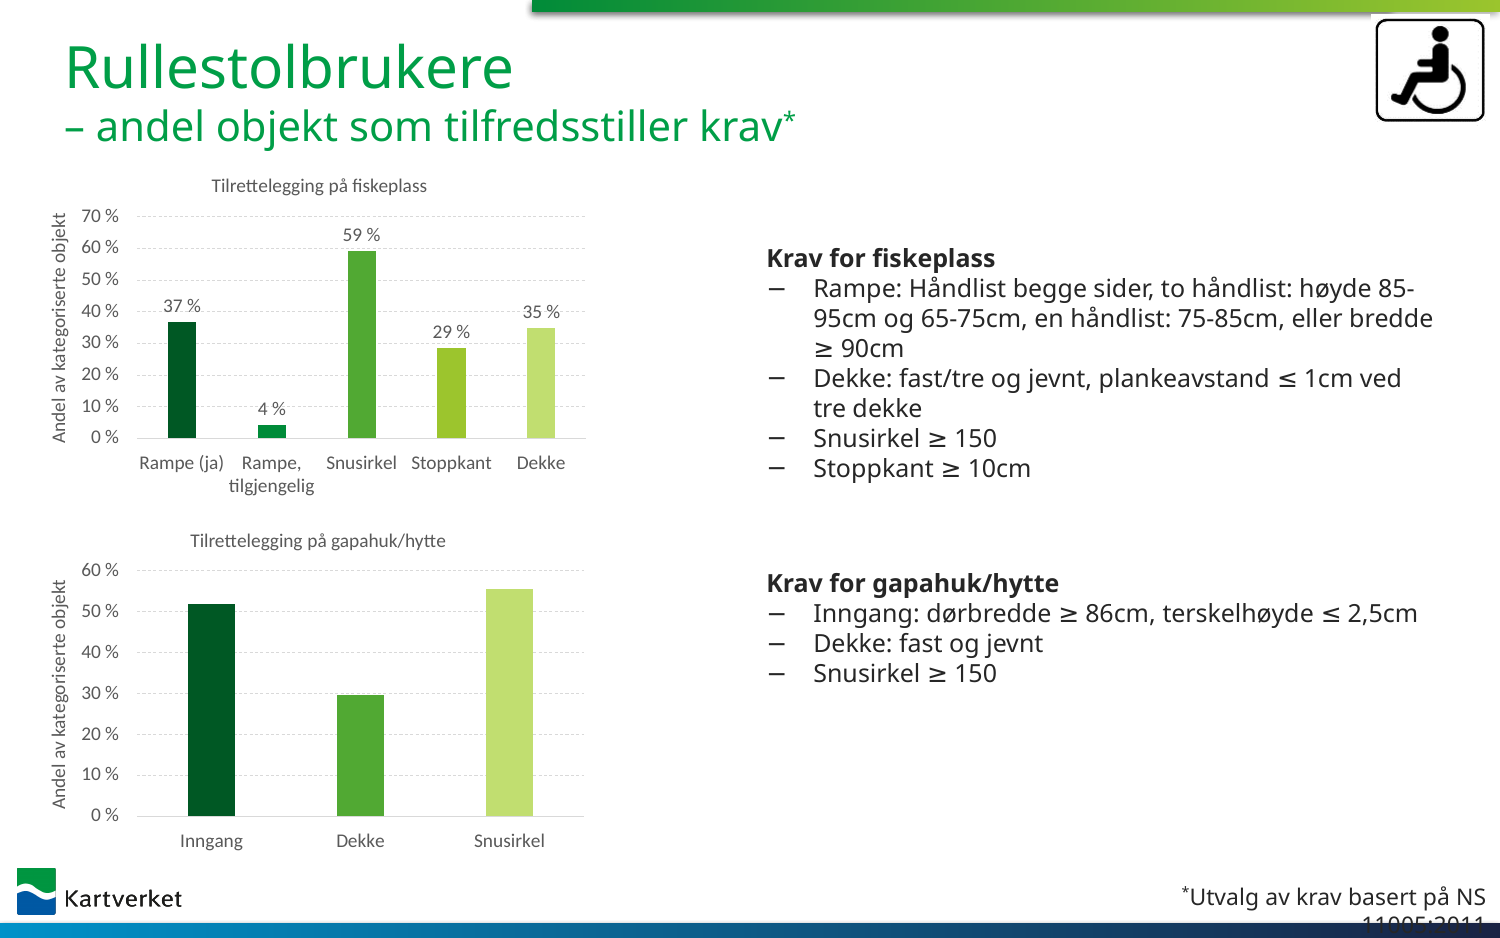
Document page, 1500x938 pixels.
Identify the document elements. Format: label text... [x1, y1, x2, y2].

text_box *Utvalg av krav basert på NS 11005:2011 [1068, 873, 1500, 938]
picture [1371, 13, 1491, 127]
text_box Krav for fiskeplass Rampe: Håndlist begge sider, to håndlist: høyde 85-95cm og 65-75cm, en håndlist: 75-85cm, eller bredde ≥ 90cm Dekke: fast/tre og jevnt, plankeavstand ≤ 1cm ved tre dekke Snusirkel ≥ 150 Stoppkant ≥ 10cm [751, 235, 1452, 490]
text_box Krav for gapahuk/hytte Inngang: dørbredde ≥ 86cm, terskelhøyde ≤ 2,5cm Dekke: fast og jevnt Snusirkel ≥ 150 [751, 560, 1452, 695]
picture [41, 166, 598, 505]
picture [41, 520, 596, 859]
text_box Rullestolbrukere – andel objekt som tilfredsstiller krav* [49, 29, 1431, 158]
